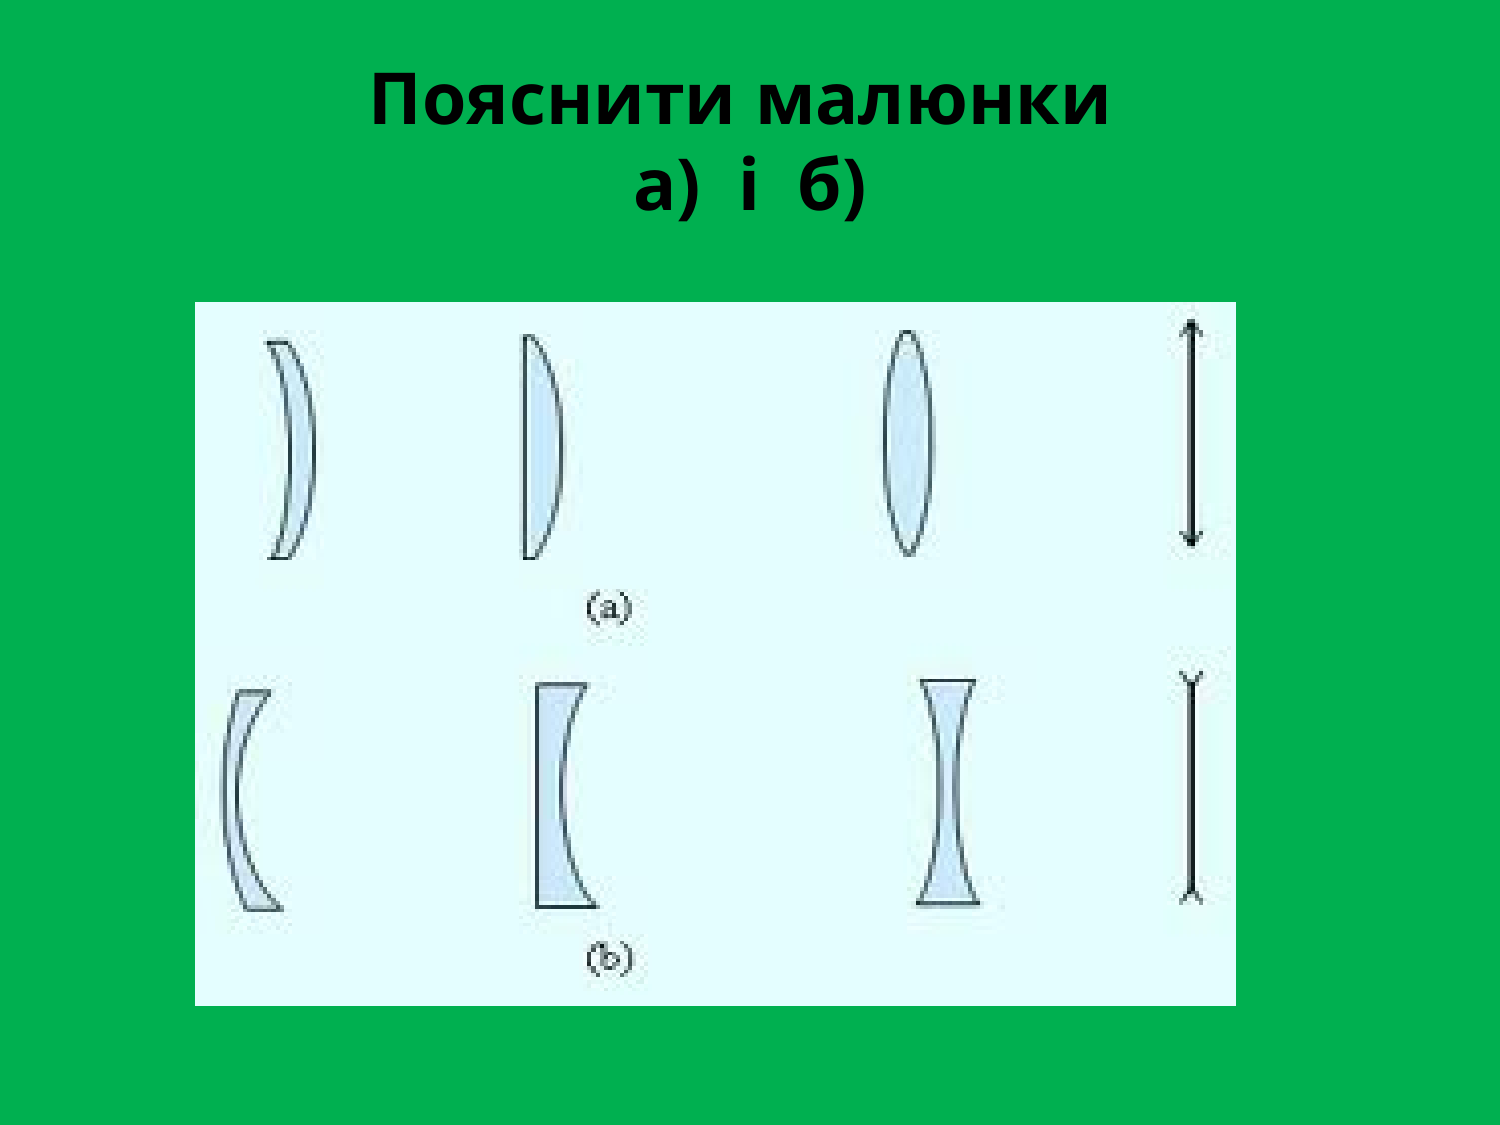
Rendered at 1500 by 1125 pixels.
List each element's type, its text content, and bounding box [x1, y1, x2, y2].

title Пояснити малюнки а) і б) [75, 45, 1425, 233]
picture [195, 302, 1236, 1006]
